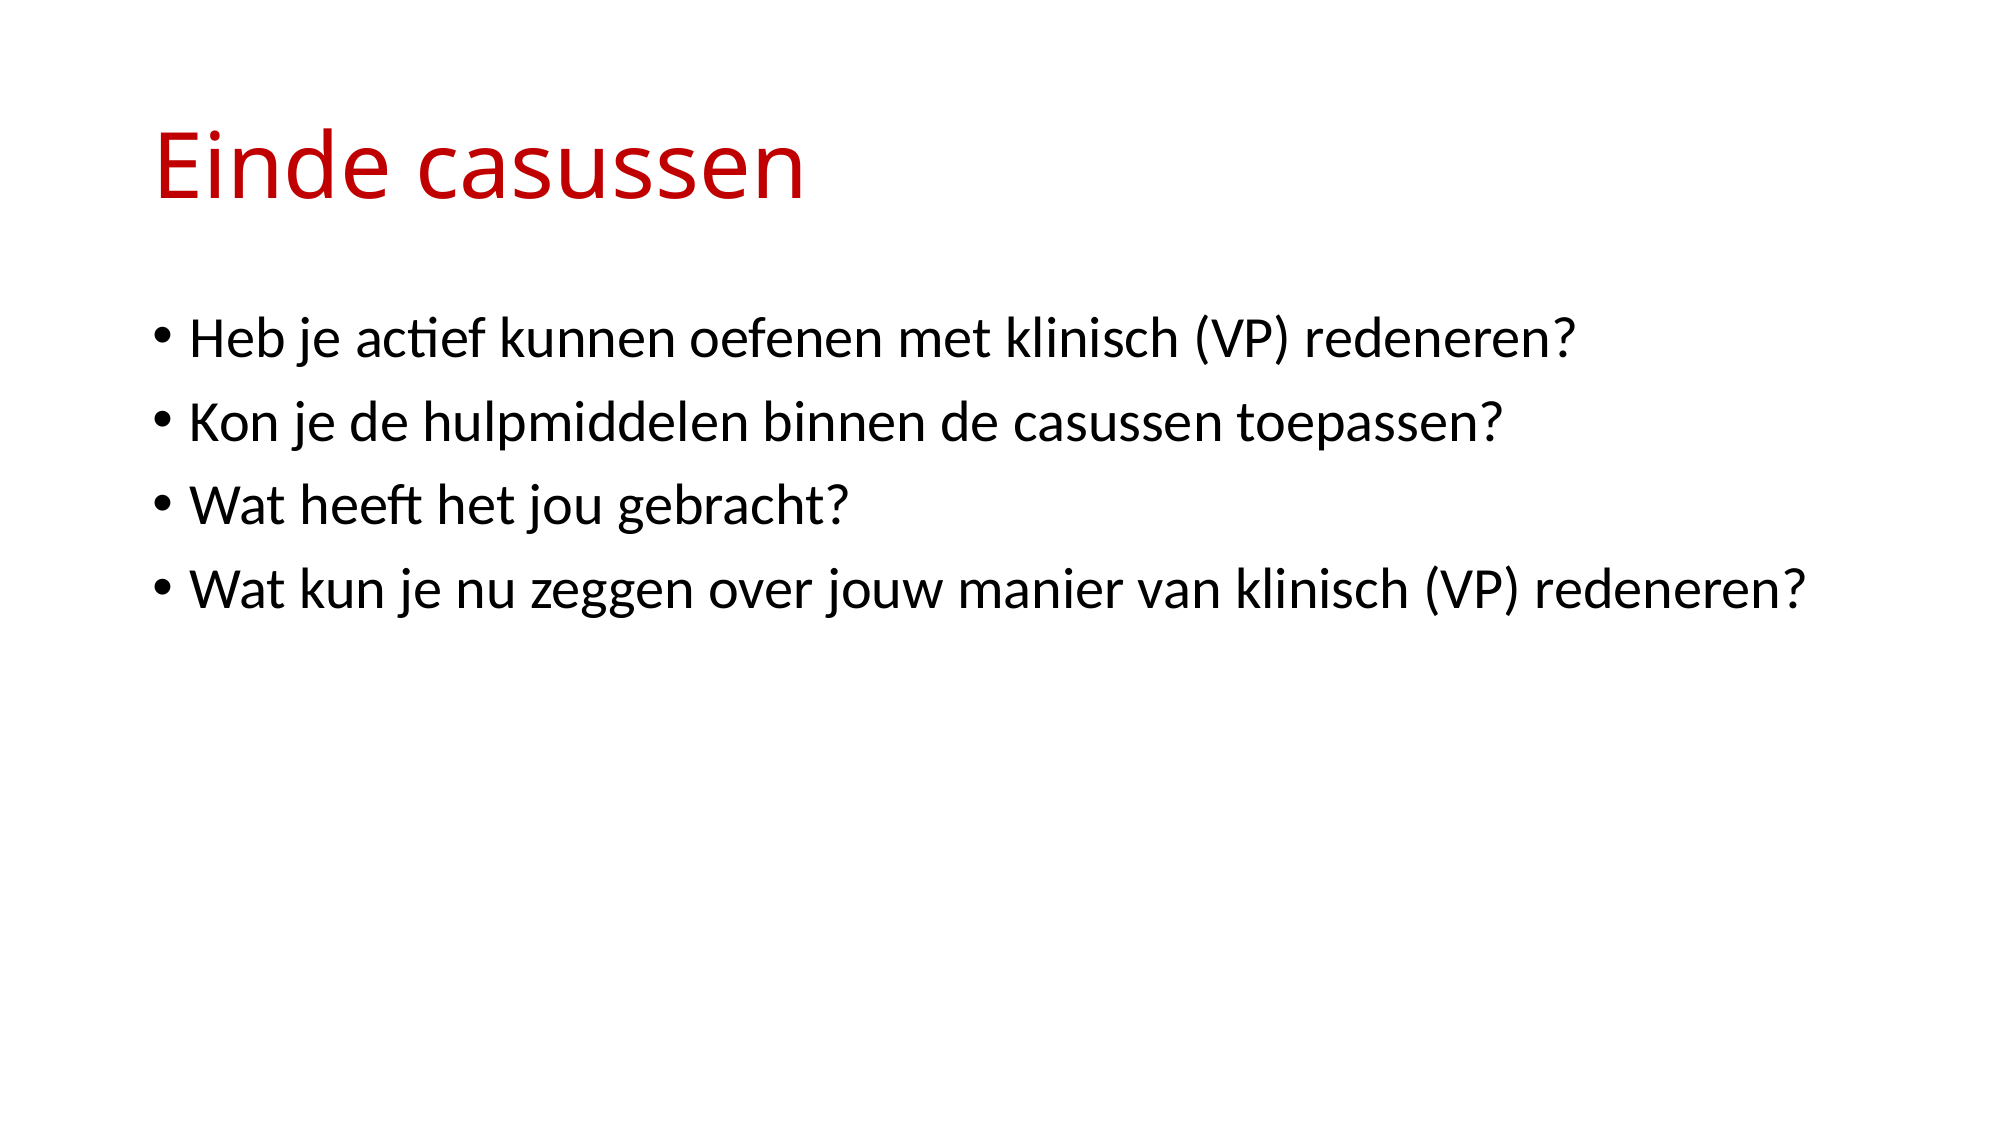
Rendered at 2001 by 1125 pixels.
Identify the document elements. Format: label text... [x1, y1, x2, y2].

list Heb je actief kunnen oefenen met klinisch (VP) redeneren? Kon je de hulpmiddelen binnen de casussen toepassen? Wat heeft het jou gebracht? Wat kun je nu zeggen over jouw manier van klinisch (VP) redeneren? [137, 299, 1863, 1014]
title Einde casussen [137, 59, 1863, 278]
